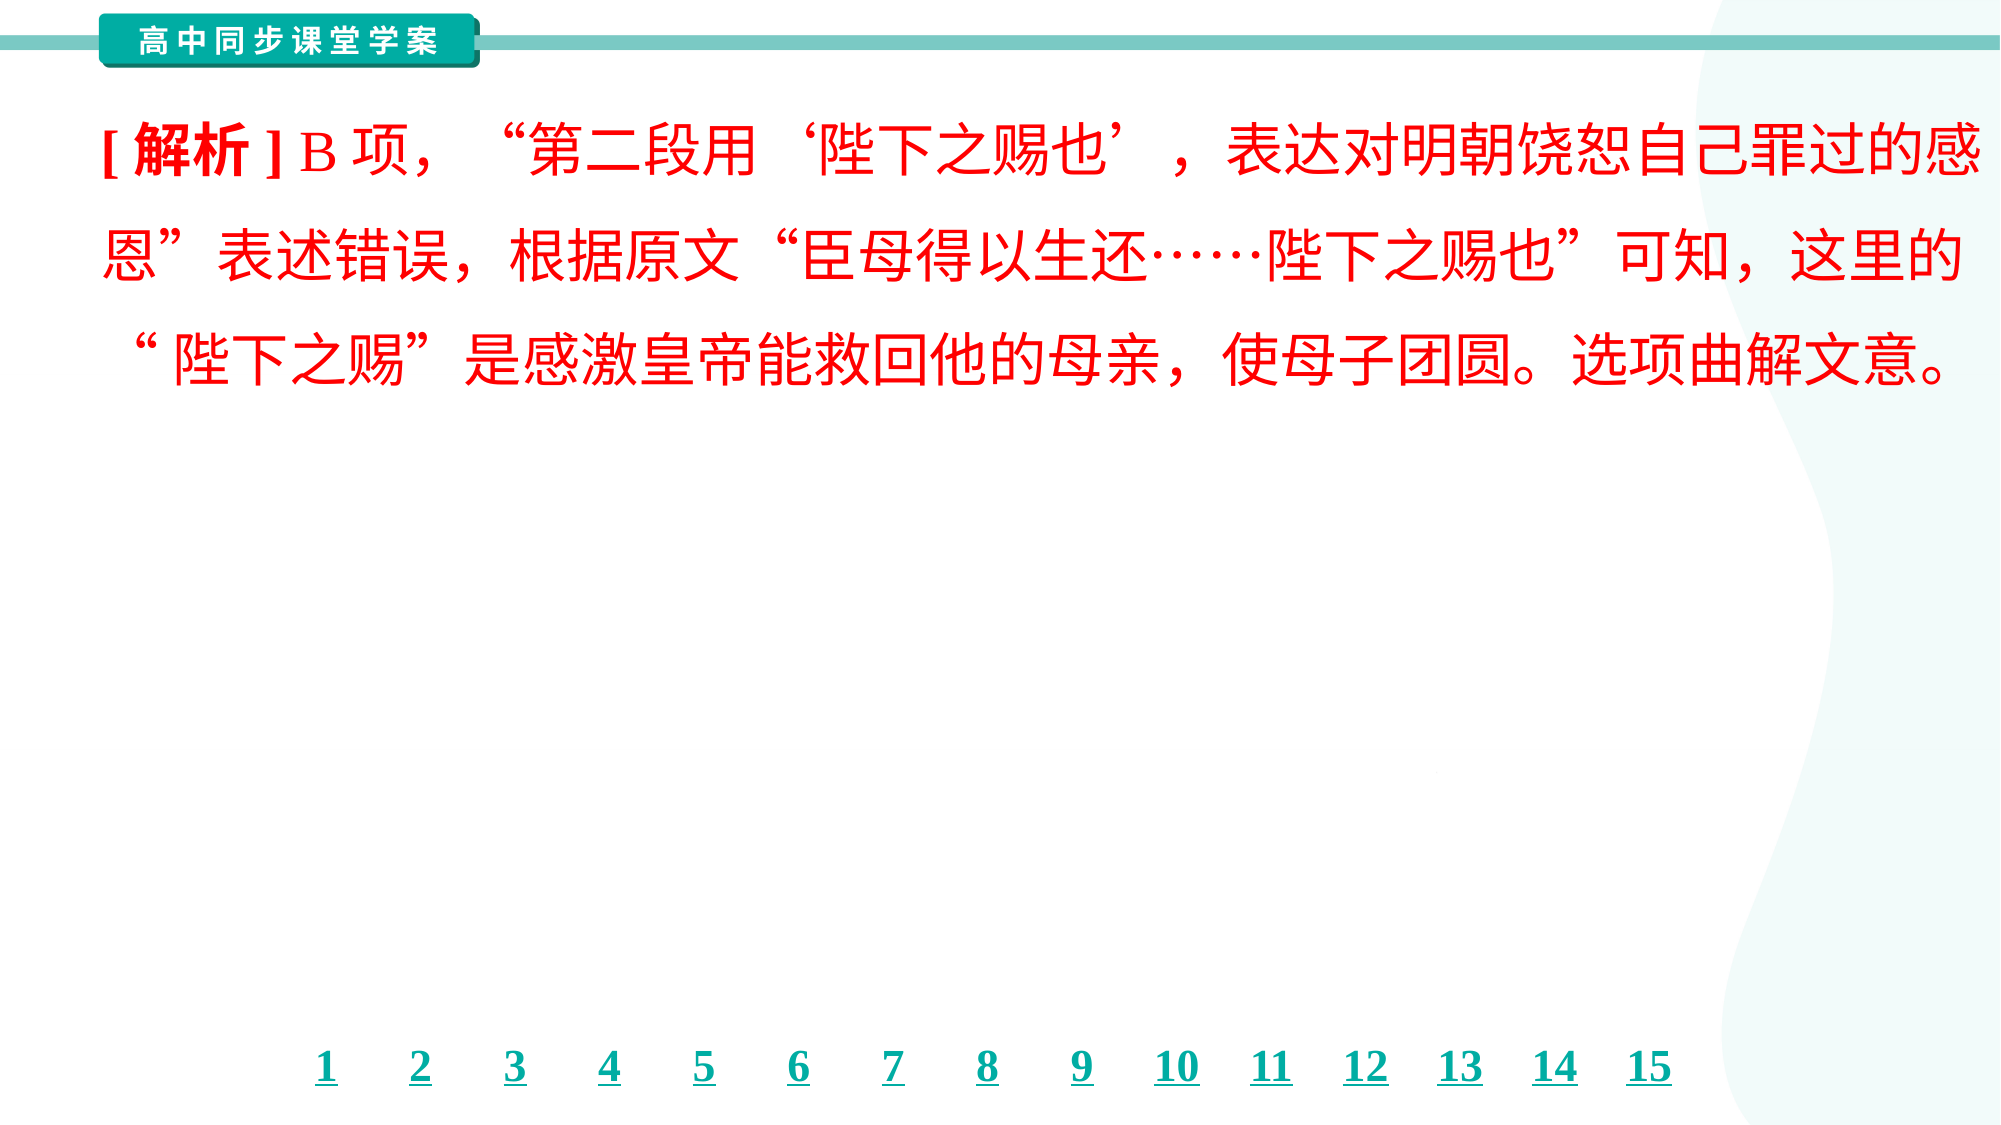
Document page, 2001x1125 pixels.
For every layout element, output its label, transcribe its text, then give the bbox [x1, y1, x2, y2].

picture [0, 0, 2000, 1125]
text_box [解析] B项，“第二段用‘陛下之赐也’，表达对明朝饶恕自己罪过的感 恩”表述错误，根据原文“臣母得以生还……陛下之赐也”可知，这里的 “陛下之赐”是感激皇帝能救回他的母亲，使母子团圆。选项曲解文意。 [100, 76, 1899, 383]
